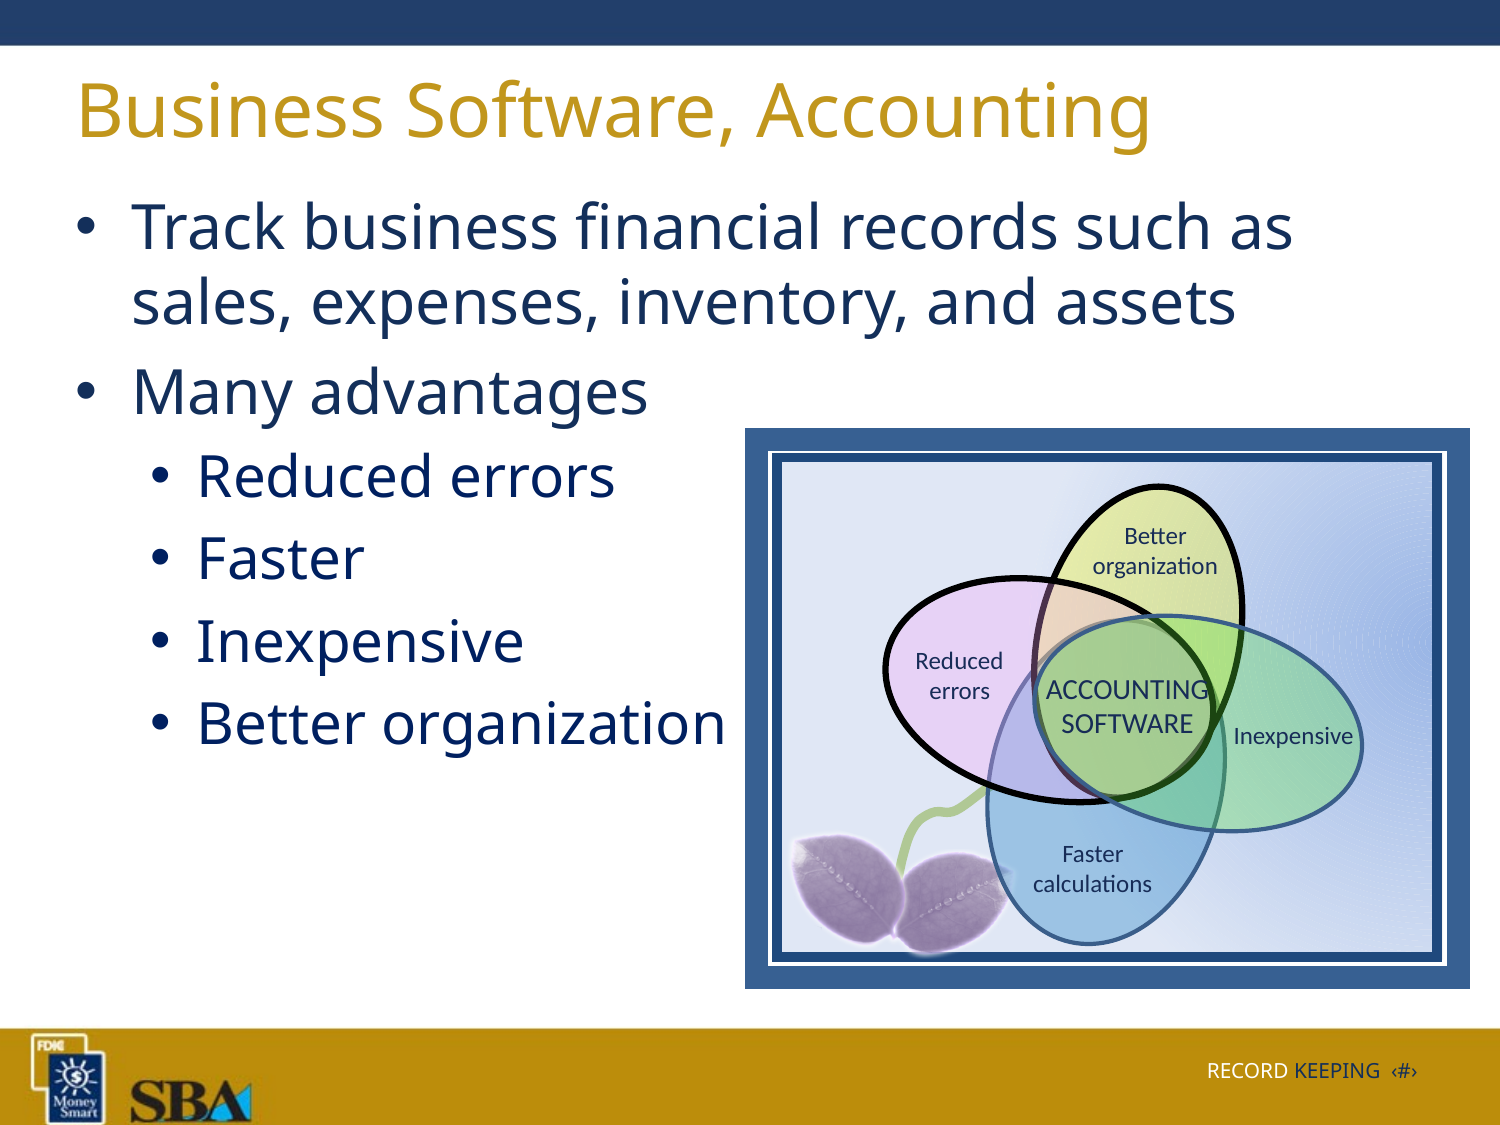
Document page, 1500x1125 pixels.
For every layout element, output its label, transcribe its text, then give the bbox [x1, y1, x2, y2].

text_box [763, 465, 1384, 968]
list Track business financial records such as sales, expenses, inventory, and assets Many advantages Reduced errors Faster Inexpensive Better organization [74, 186, 1426, 969]
title Business Software, Accounting [74, 61, 1426, 169]
picture [0, 0, 1500, 1125]
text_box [756, 438, 1459, 978]
